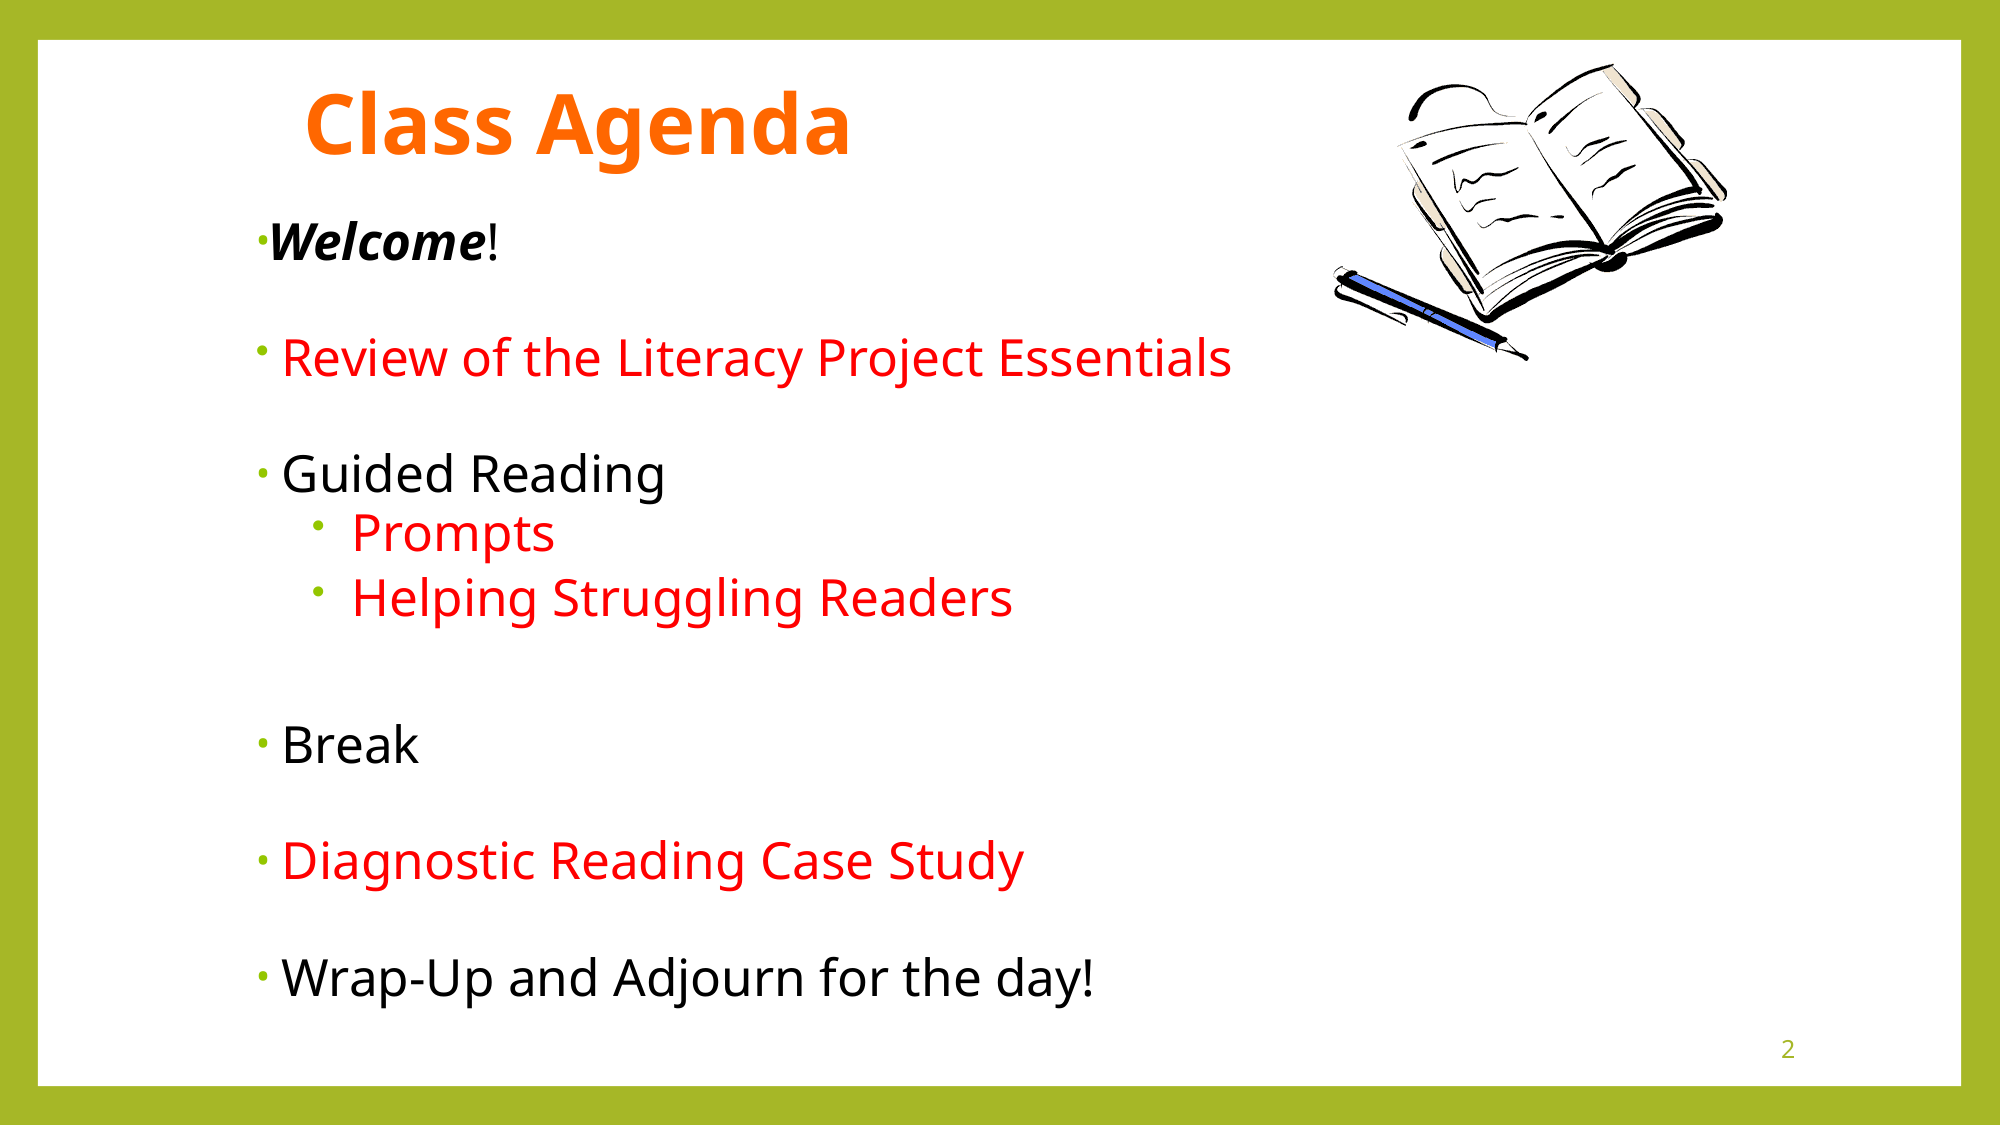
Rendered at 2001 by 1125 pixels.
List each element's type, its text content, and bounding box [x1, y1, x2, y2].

list Welcome! Review of the Literacy Project Essentials Guided Reading Prompts Helping Struggling Readers Break Diagnostic Reading Case Study Wrap-Up and Adjourn for the day! [237, 212, 1646, 1021]
title Class Agenda [288, 33, 1189, 212]
slide_number 2 [1530, 1020, 1811, 1081]
picture [1328, 63, 1728, 362]
